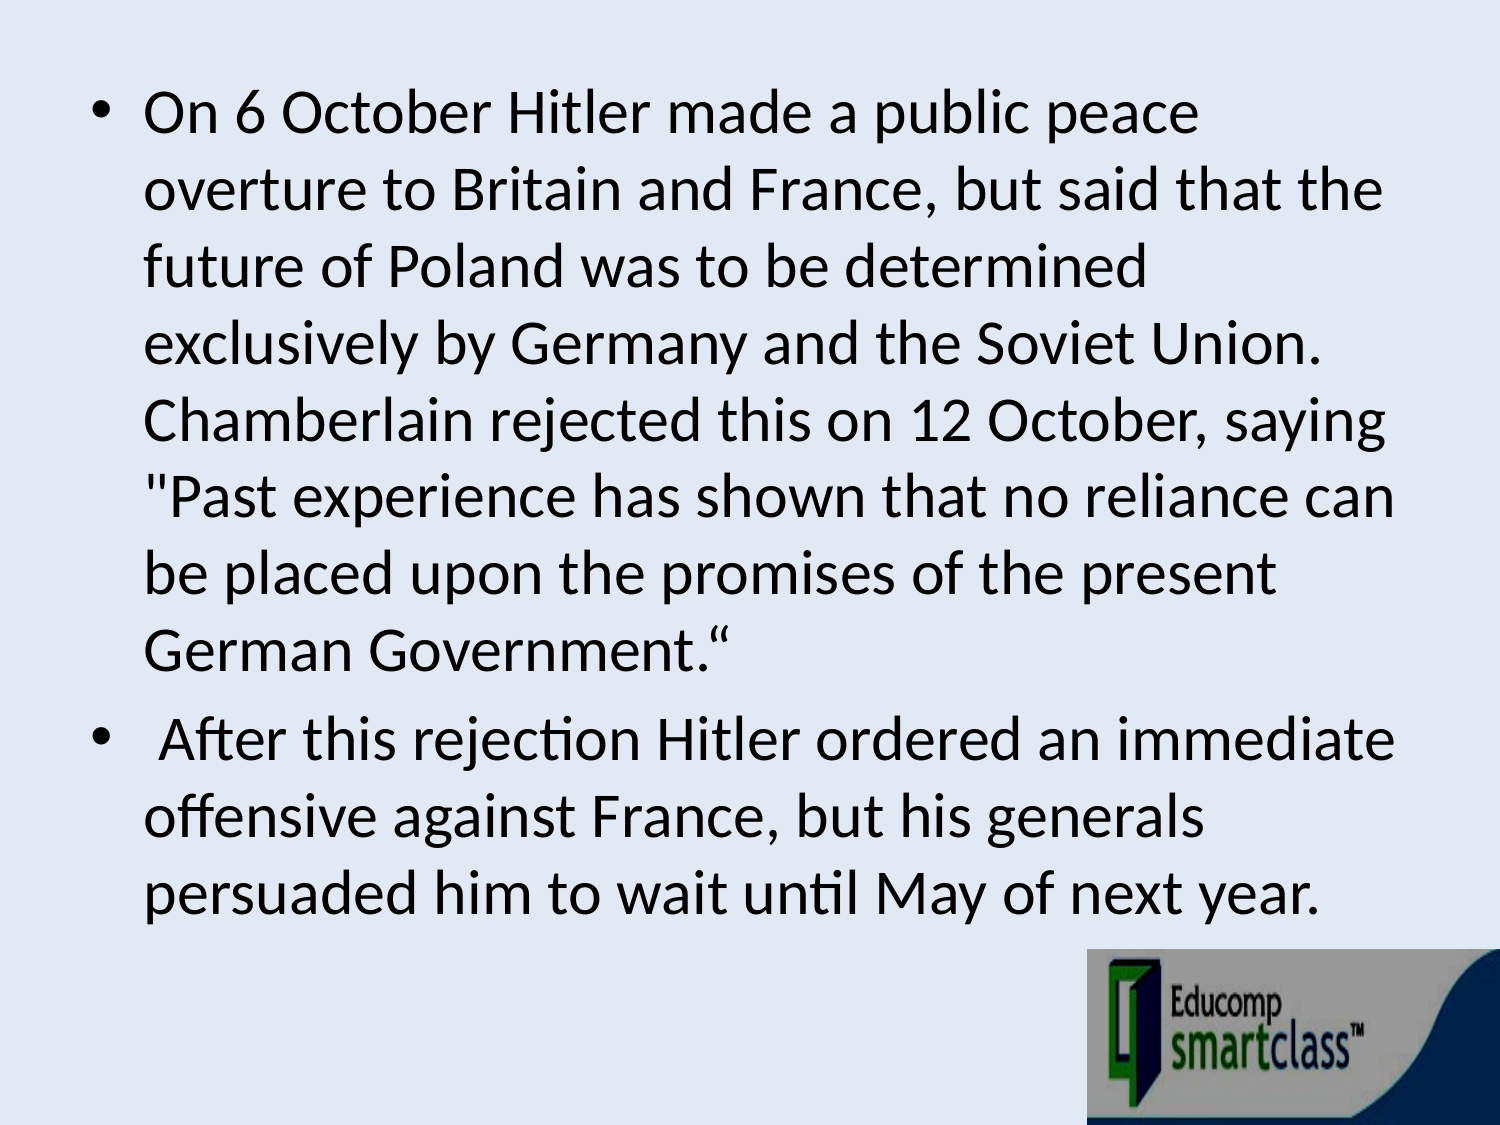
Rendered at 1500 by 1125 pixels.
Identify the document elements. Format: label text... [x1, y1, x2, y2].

picture [1087, 949, 1500, 1125]
list On 6 October Hitler made a public peace overture to Britain and France, but said that the future of Poland was to be determined exclusively by Germany and the Soviet Union. Chamberlain rejected this on 12 October, saying "Past experience has shown that no reliance can be placed upon the promises of the present German Government.“ After this rejection Hitler ordered an immediate offensive against France, but his generals persuaded him to wait until May of next year. [75, 62, 1425, 1005]
